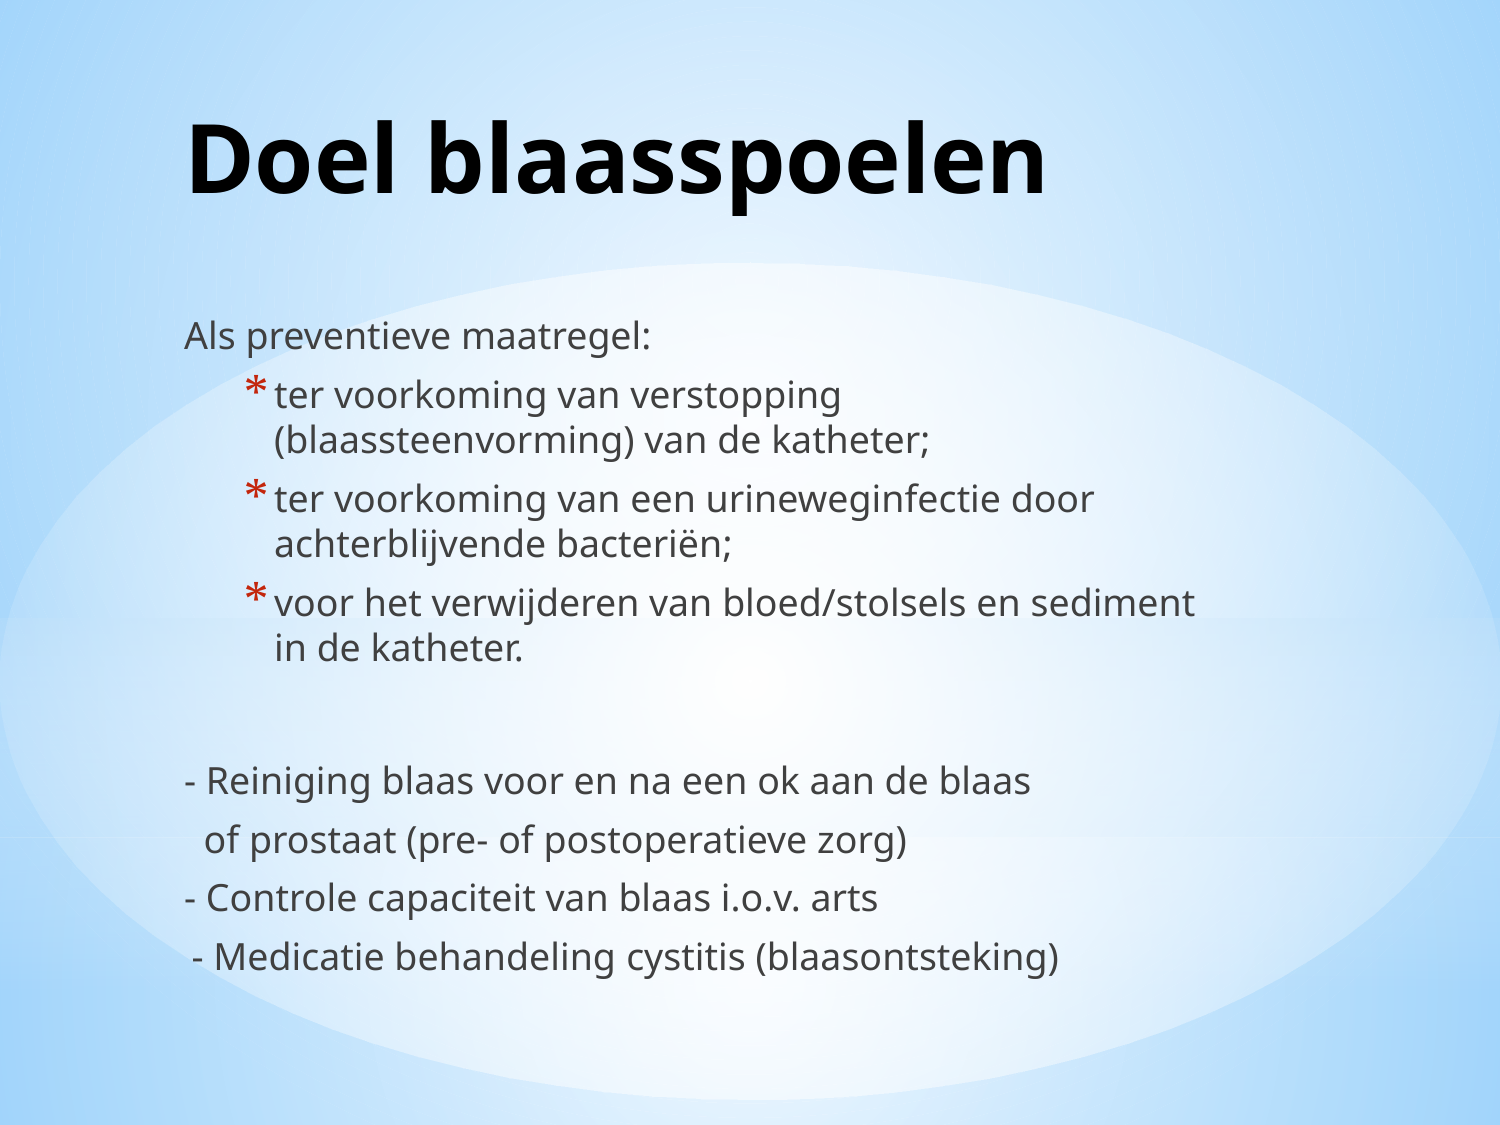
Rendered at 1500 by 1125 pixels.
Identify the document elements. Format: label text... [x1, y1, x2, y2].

list Als preventieve maatregel: ter voorkoming van verstopping (blaassteenvorming) van de katheter; ter voorkoming van een urineweginfectie door achterblijvende bacteriën; voor het verwijderen van bloed/stolsels en sediment in de katheter. - Reiniging blaas voor en na een ok aan de blaas of prostaat (pre- of postoperatieve zorg) - Controle capaciteit van blaas i.o.v. arts - Medicatie behandeling cystitis (blaasontsteking) [169, 304, 1220, 950]
title Doel blaasspoelen [169, 90, 1238, 278]
